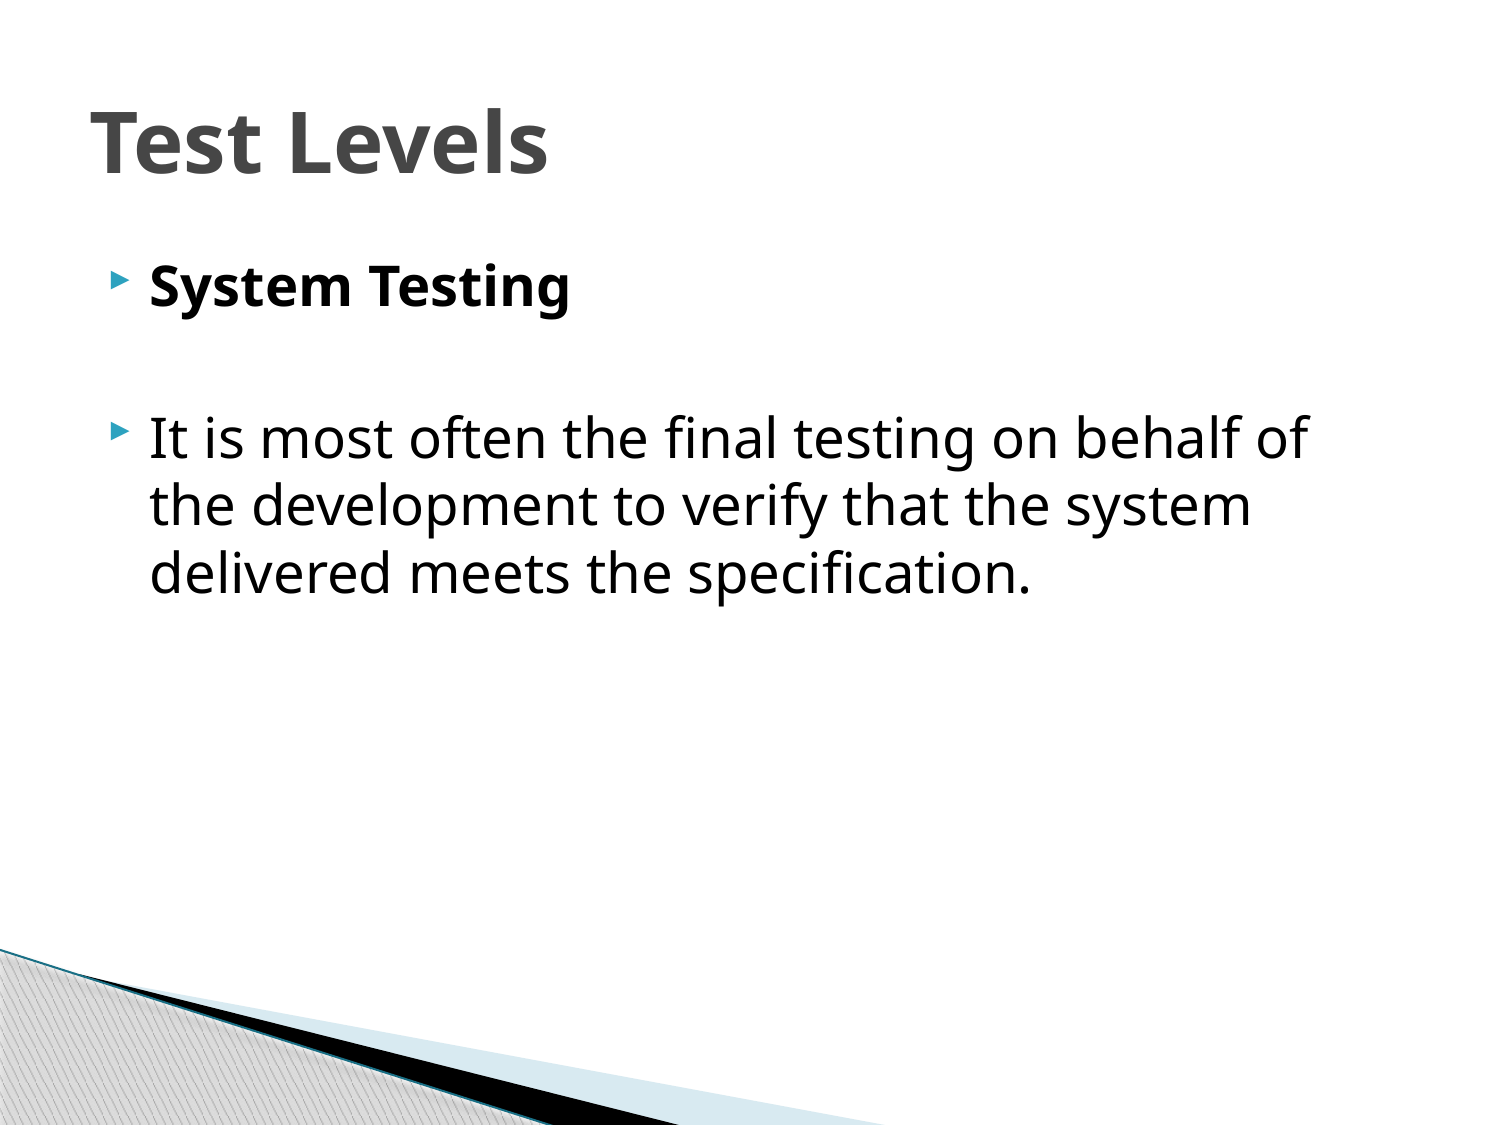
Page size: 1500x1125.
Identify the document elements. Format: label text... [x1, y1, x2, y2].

list System Testing It is most often the final testing on behalf of the development to verify that the system delivered meets the specification. [75, 243, 1388, 1012]
title Test Levels [75, 45, 1425, 233]
